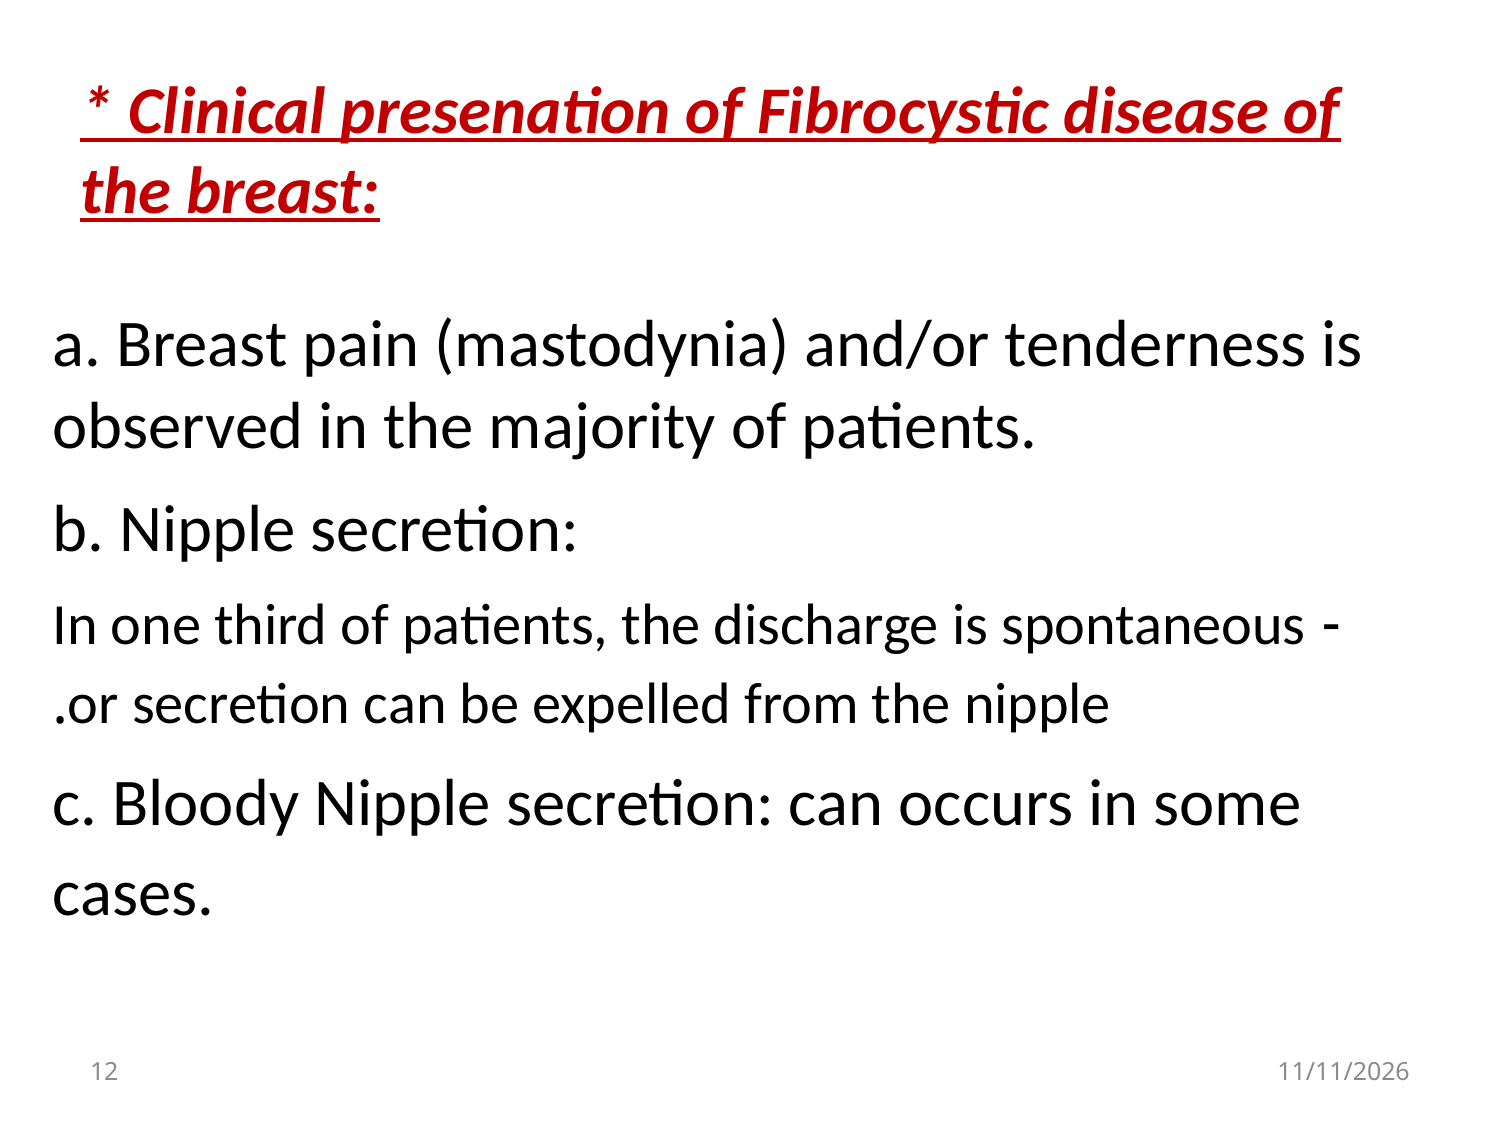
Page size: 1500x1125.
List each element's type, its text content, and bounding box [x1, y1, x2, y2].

slide_number 12 [75, 1042, 425, 1103]
title * Clinical presenation of Fibrocystic disease of the breast: [64, 78, 1447, 216]
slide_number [1074, 1042, 1425, 1103]
list a. Breast pain (mastodynia) and/or tenderness is observed in the majority of patients. b. Nipple secretion: - In one third of patients, the discharge is spontaneous or secretion can be expelled from the nipple. c. Bloody Nipple secretion: can occurs in some cases. [37, 290, 1450, 1012]
